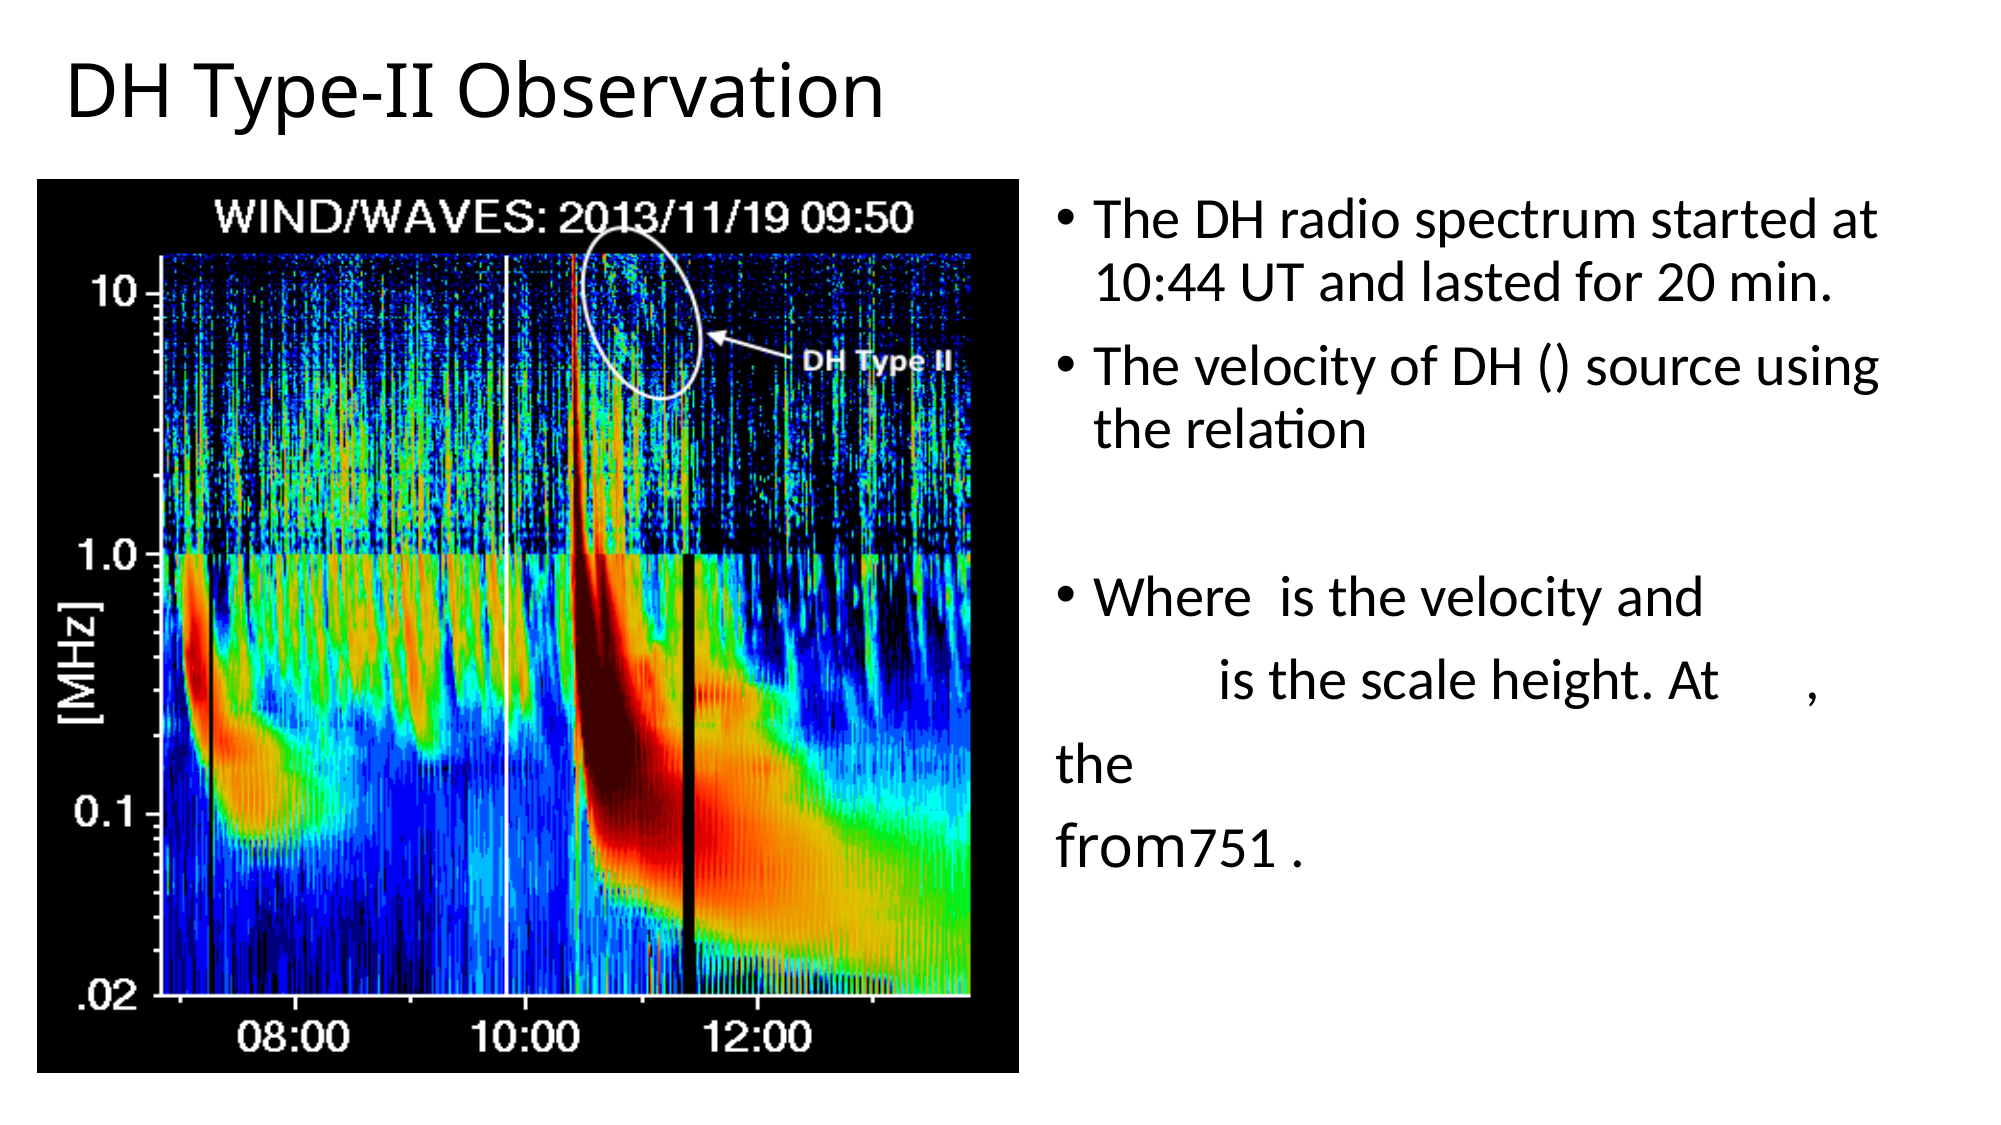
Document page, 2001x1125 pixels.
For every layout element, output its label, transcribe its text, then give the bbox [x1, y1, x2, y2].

title DH Type-II Observation [49, 26, 1915, 160]
picture [37, 179, 1019, 1074]
